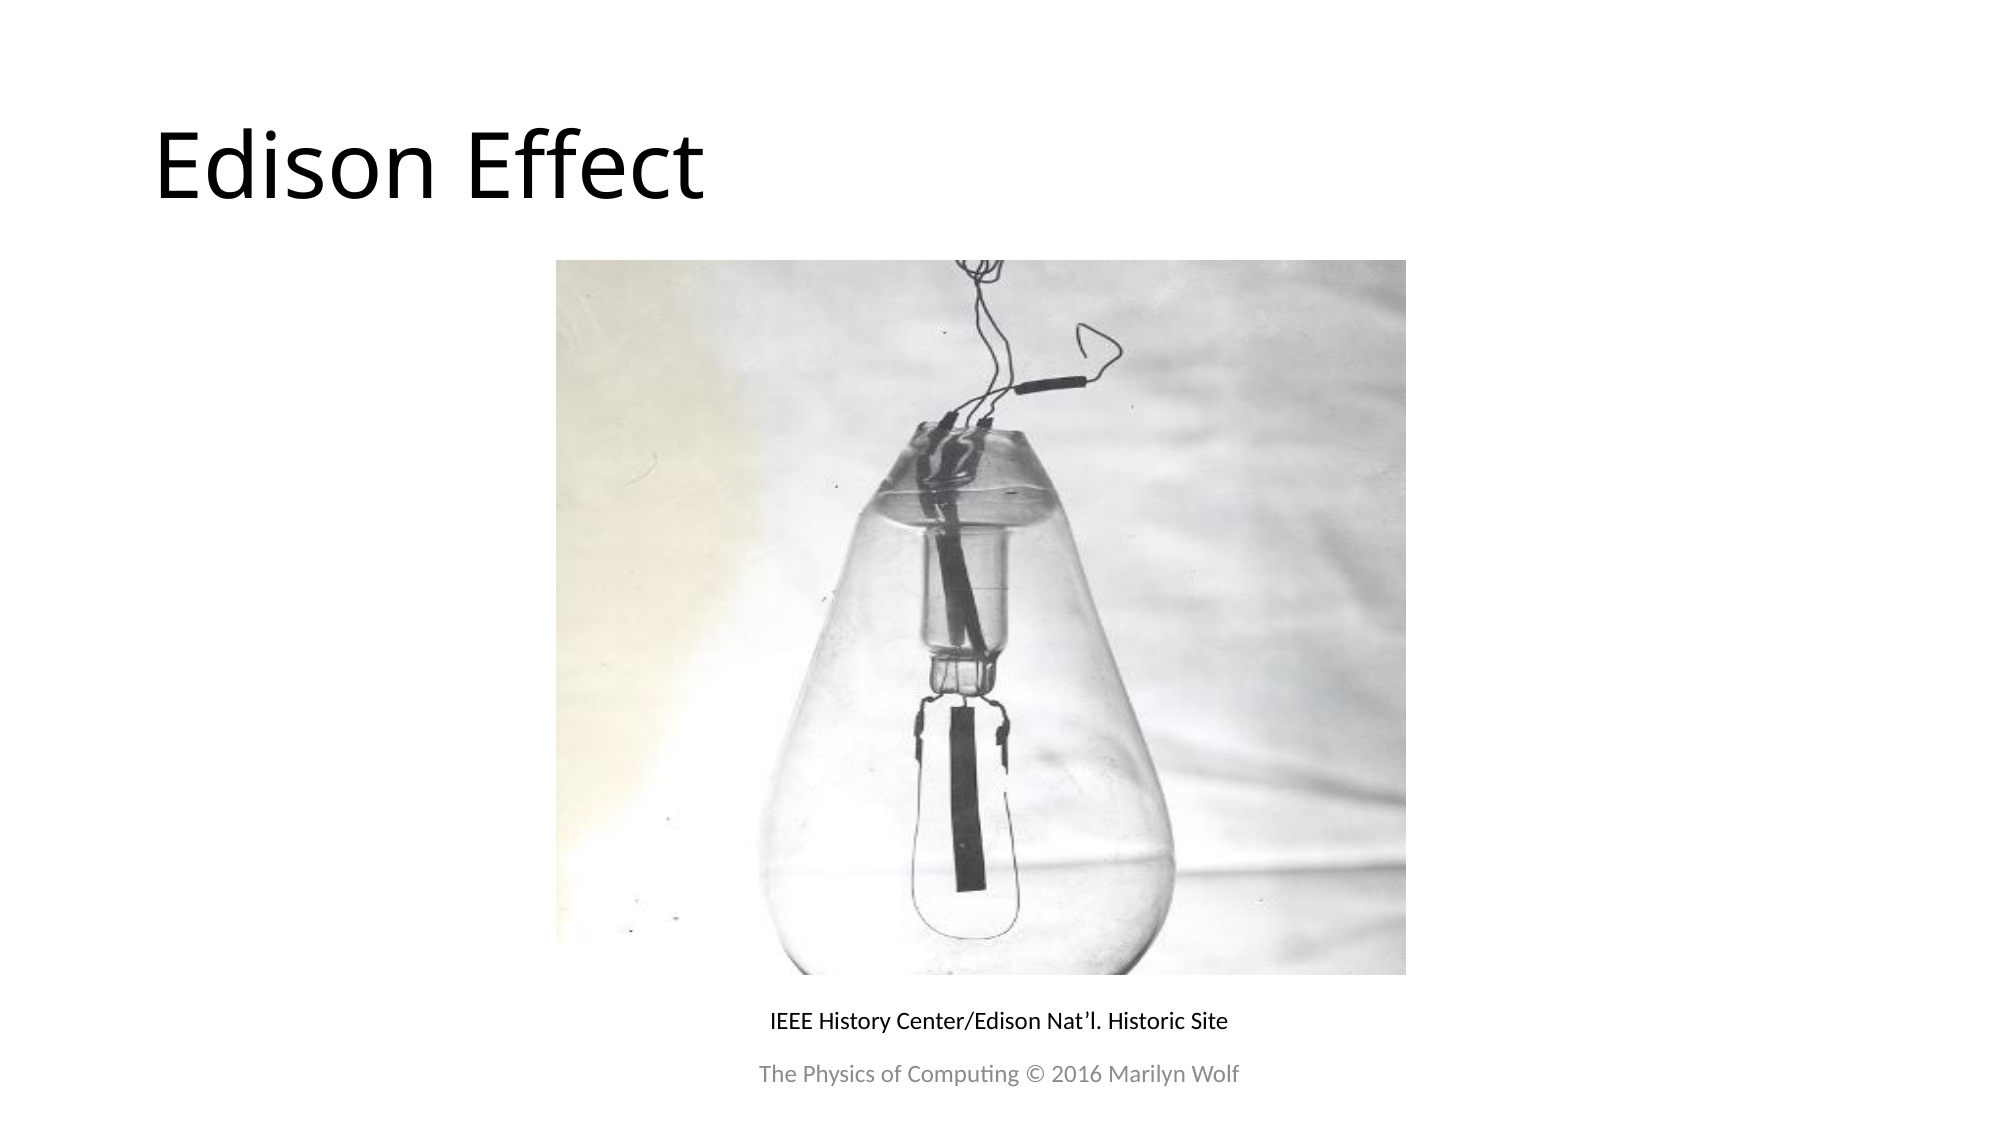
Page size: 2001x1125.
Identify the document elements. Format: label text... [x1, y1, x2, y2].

text_box IEEE History Center/Edison Nat’l. Historic Site [755, 997, 1245, 1042]
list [555, 260, 1406, 975]
title Edison Effect [137, 59, 1863, 278]
footer The Physics of Computing © 2016 Marilyn Wolf [662, 1042, 1338, 1103]
